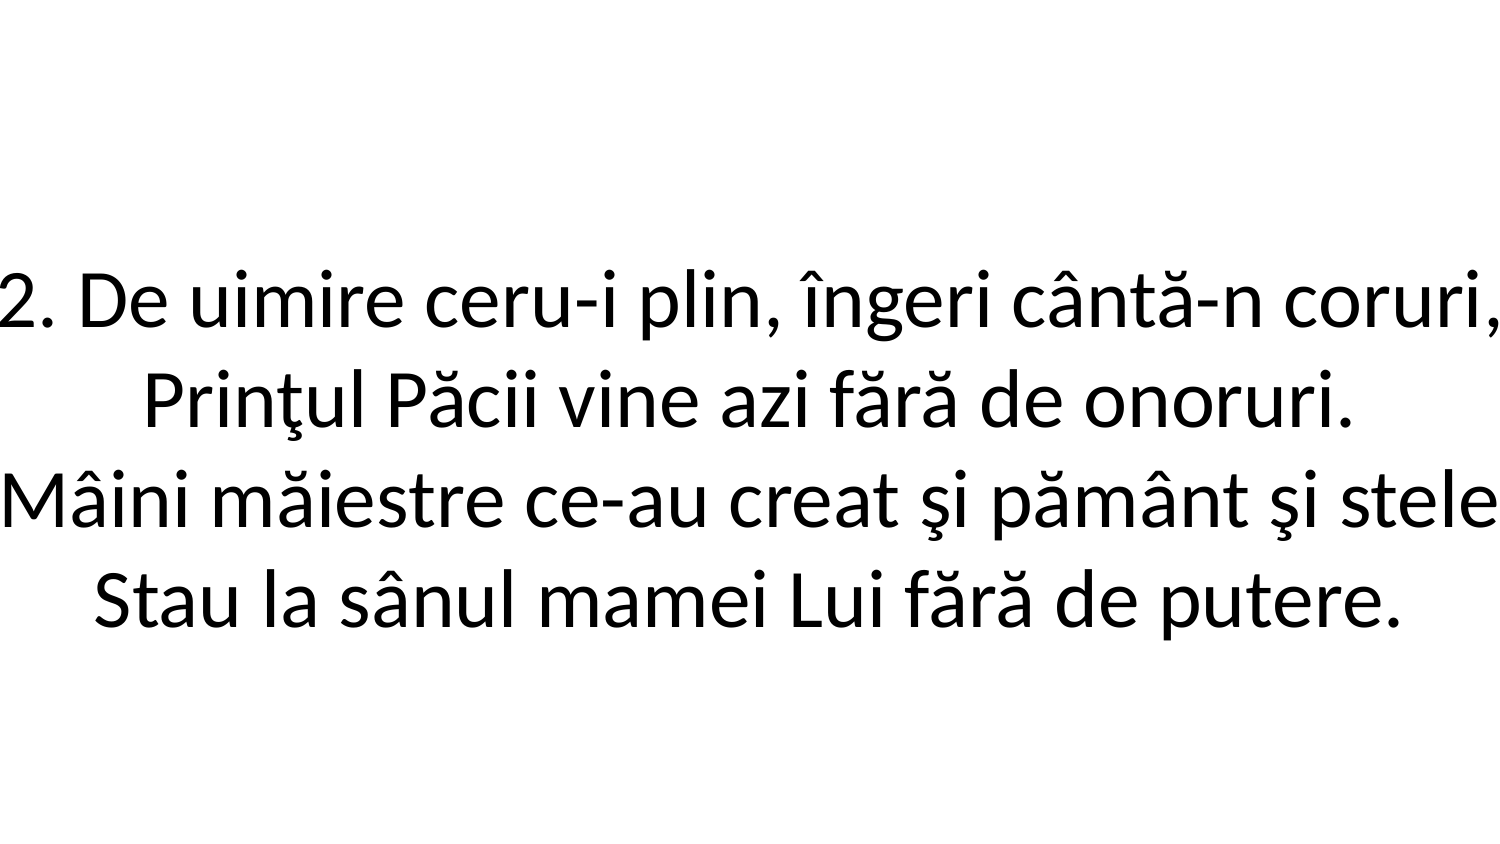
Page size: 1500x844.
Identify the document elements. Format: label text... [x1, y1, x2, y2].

text_box 2. De uimire ceru­-i plin, îngeri cântă-n coruri, Prinţul Păcii vine azi fără de onoruri. Mâini măiestre ce-au creat şi pământ şi stele Stau la sânul mamei Lui fără de putere. [0, 192, 1500, 652]
